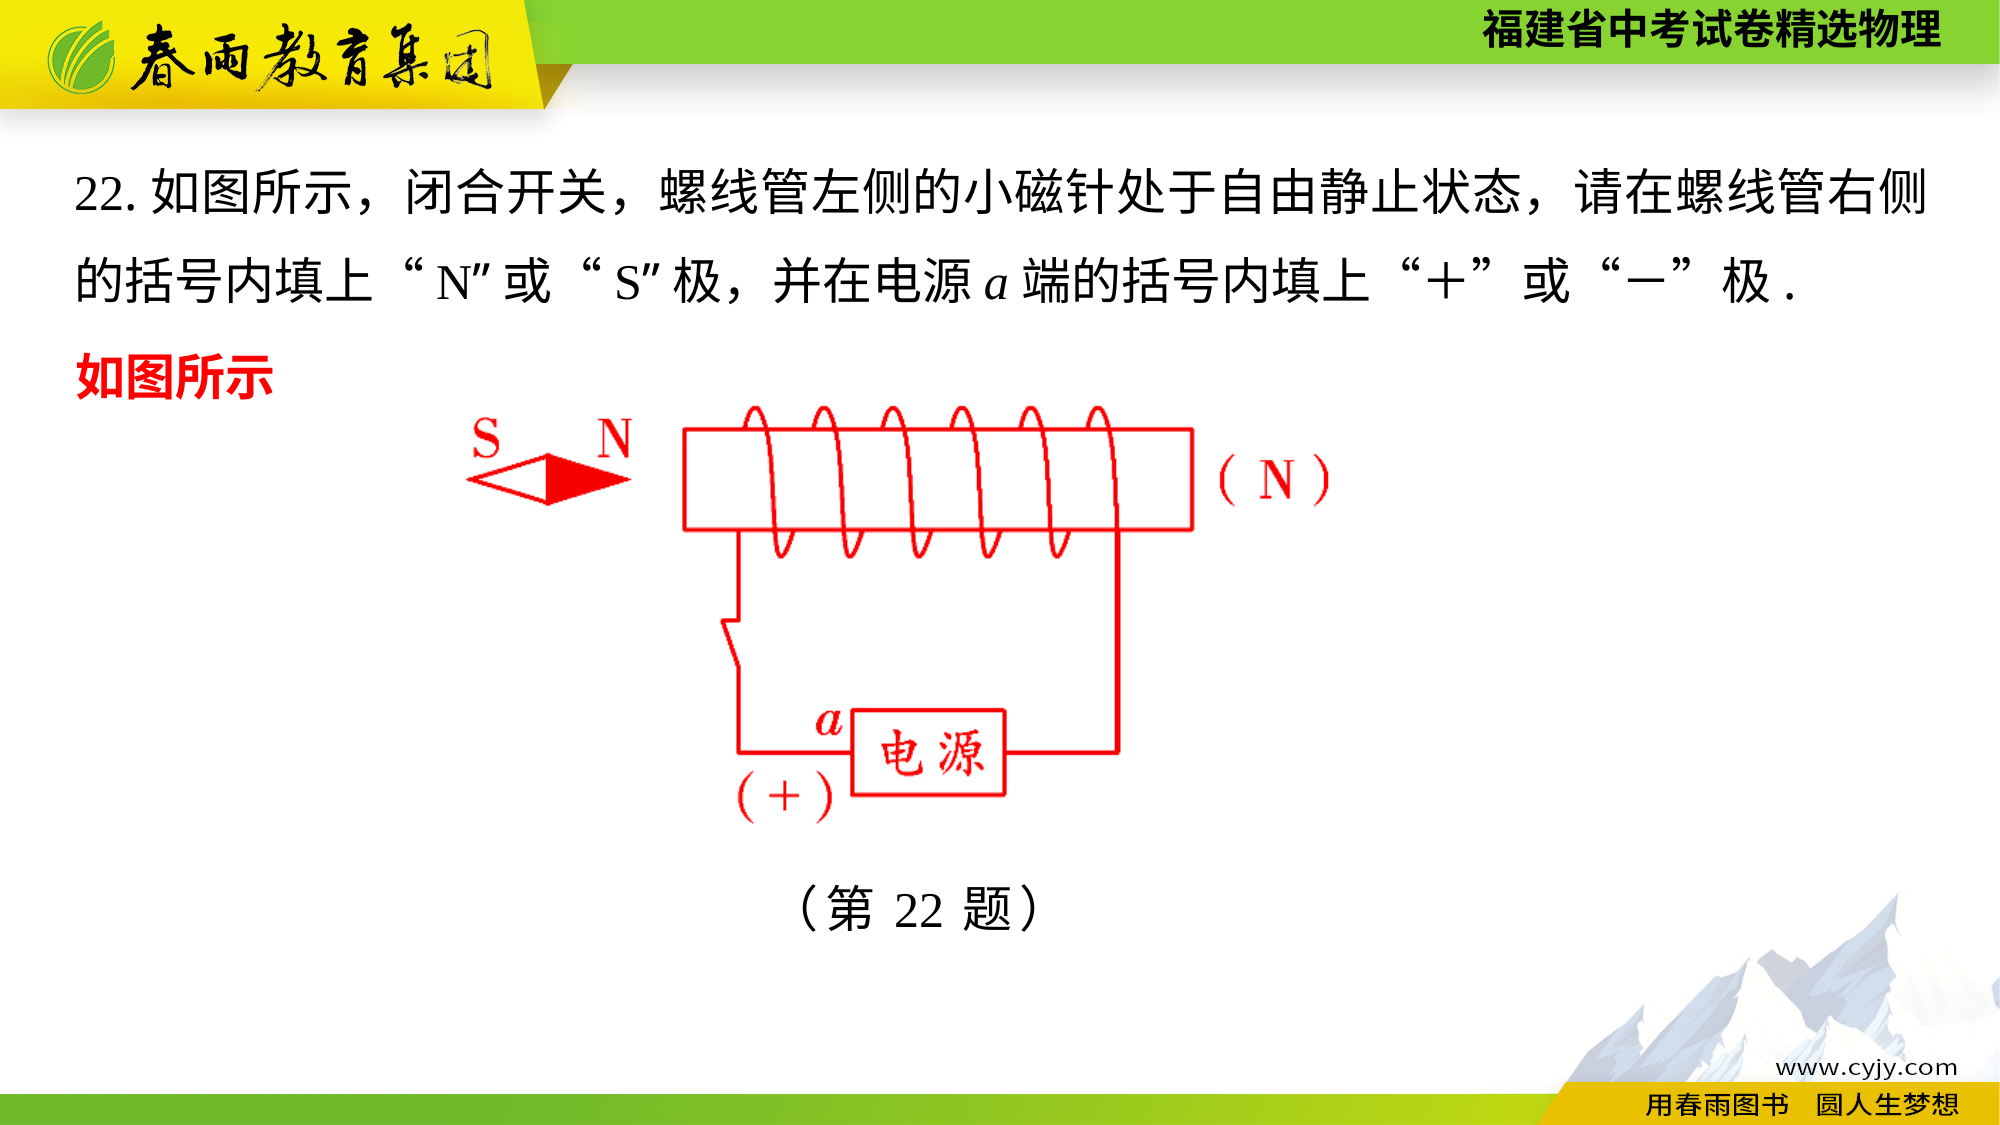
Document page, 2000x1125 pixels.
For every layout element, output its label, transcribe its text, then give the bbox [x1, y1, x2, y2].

list 22.如图所示，闭合开关，螺线管左侧的小磁针处于自由静止状态，请在螺线管右侧的括号内填上“N”或“S”极，并在电源a端的括号内填上“＋”或“－”极. [59, 122, 1944, 308]
text_box 如图所示 [60, 307, 291, 413]
picture [0, 0, 2000, 1125]
text_box （第22题） [754, 844, 1084, 945]
